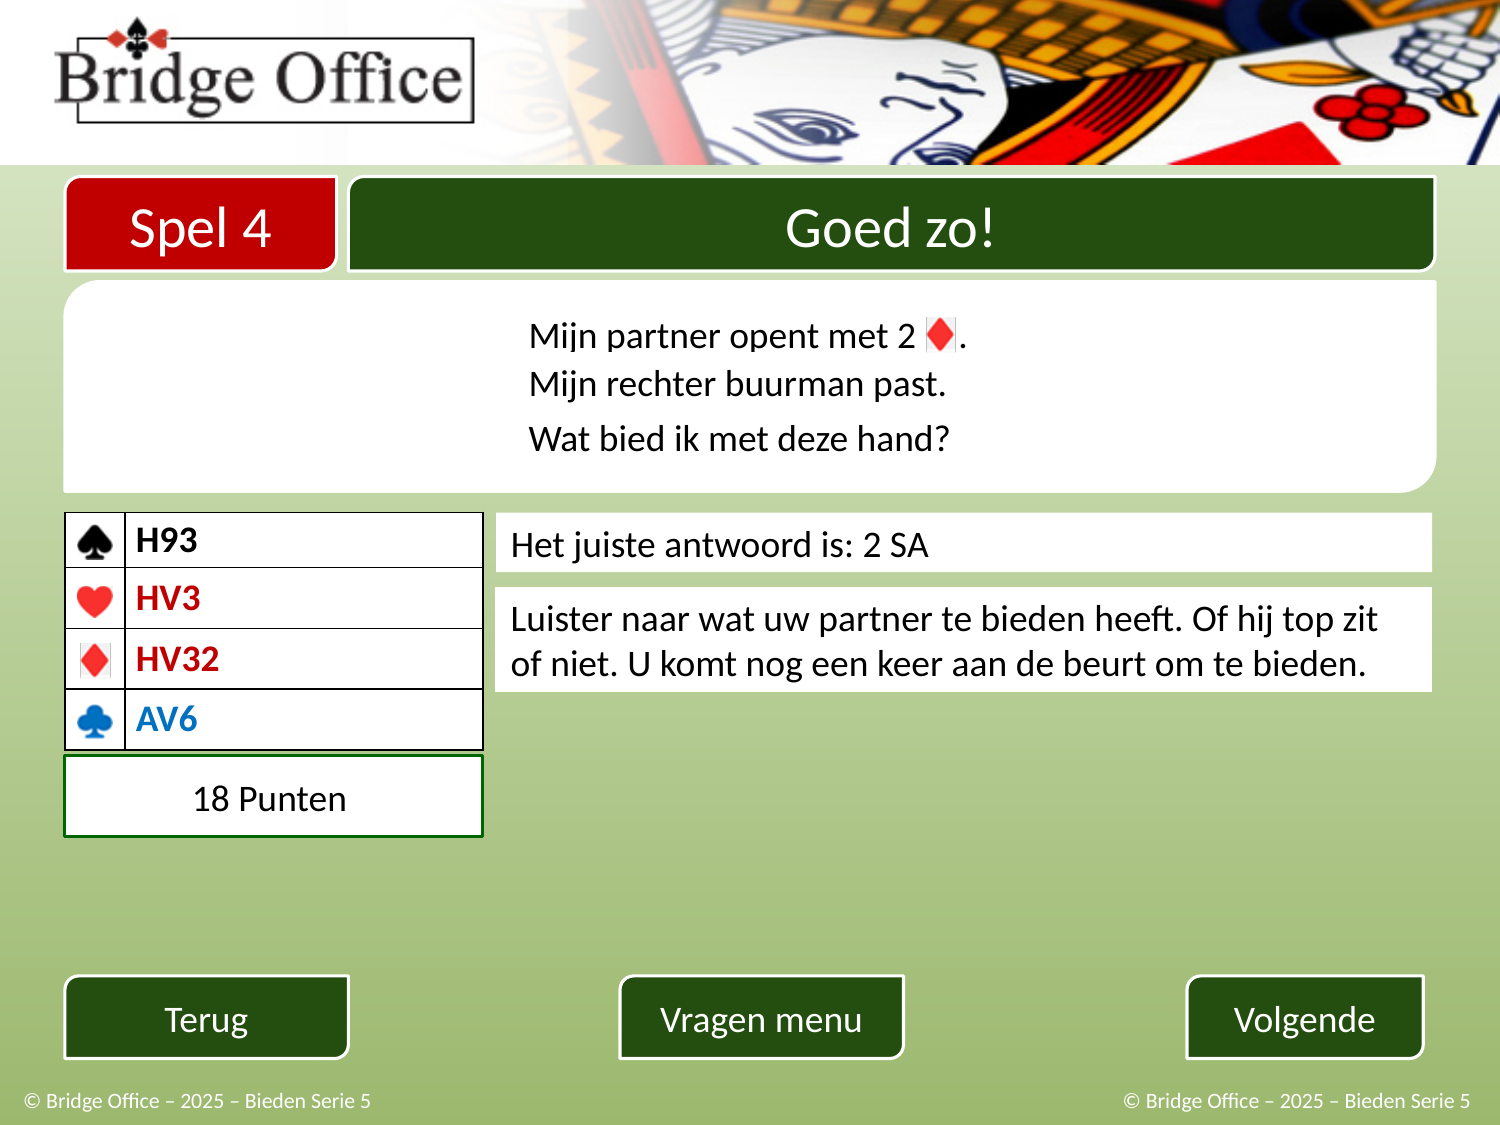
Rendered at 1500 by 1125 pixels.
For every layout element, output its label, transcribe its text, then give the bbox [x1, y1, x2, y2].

table_cell HV32 [126, 629, 482, 688]
picture [77, 524, 114, 561]
text_box Volgende [1185, 974, 1425, 1061]
table_header H93 [126, 513, 482, 567]
text_box 18 Punten [63, 754, 484, 838]
text_box Wat bied ik met deze hand? [513, 406, 987, 467]
table_cell [66, 568, 124, 628]
text_box Mijn partner opent met 2 . [513, 303, 1022, 364]
text_box © Bridge Office – 2025 – Bieden Serie 5 [1107, 1079, 1500, 1121]
text_box Het juiste antwoord is: 2 SA [496, 512, 1433, 573]
table_cell [66, 629, 124, 688]
picture [922, 317, 959, 353]
text_box Goed zo! [346, 179, 1437, 273]
text_box © Bridge Office – 2025 – Bieden Serie 5 [8, 1079, 393, 1121]
picture [77, 643, 114, 679]
text_box Luister naar wat uw partner te bieden heeft. Of hij top zit of niet. U komt nog een keer aan de beurt om te bieden. [495, 587, 1432, 692]
text_box Terug [63, 974, 350, 1061]
picture [77, 703, 114, 740]
text_box Mijn rechter buurman past. [513, 352, 987, 406]
table_cell AV6 [126, 690, 482, 749]
text_box Spel 4 [63, 179, 339, 273]
table_cell HV3 [126, 568, 482, 628]
text_box Vragen menu [618, 974, 906, 1061]
table_header [66, 513, 124, 567]
table_cell [66, 690, 124, 749]
picture [0, 0, 1500, 166]
text_box [63, 280, 1437, 493]
picture [77, 585, 114, 618]
